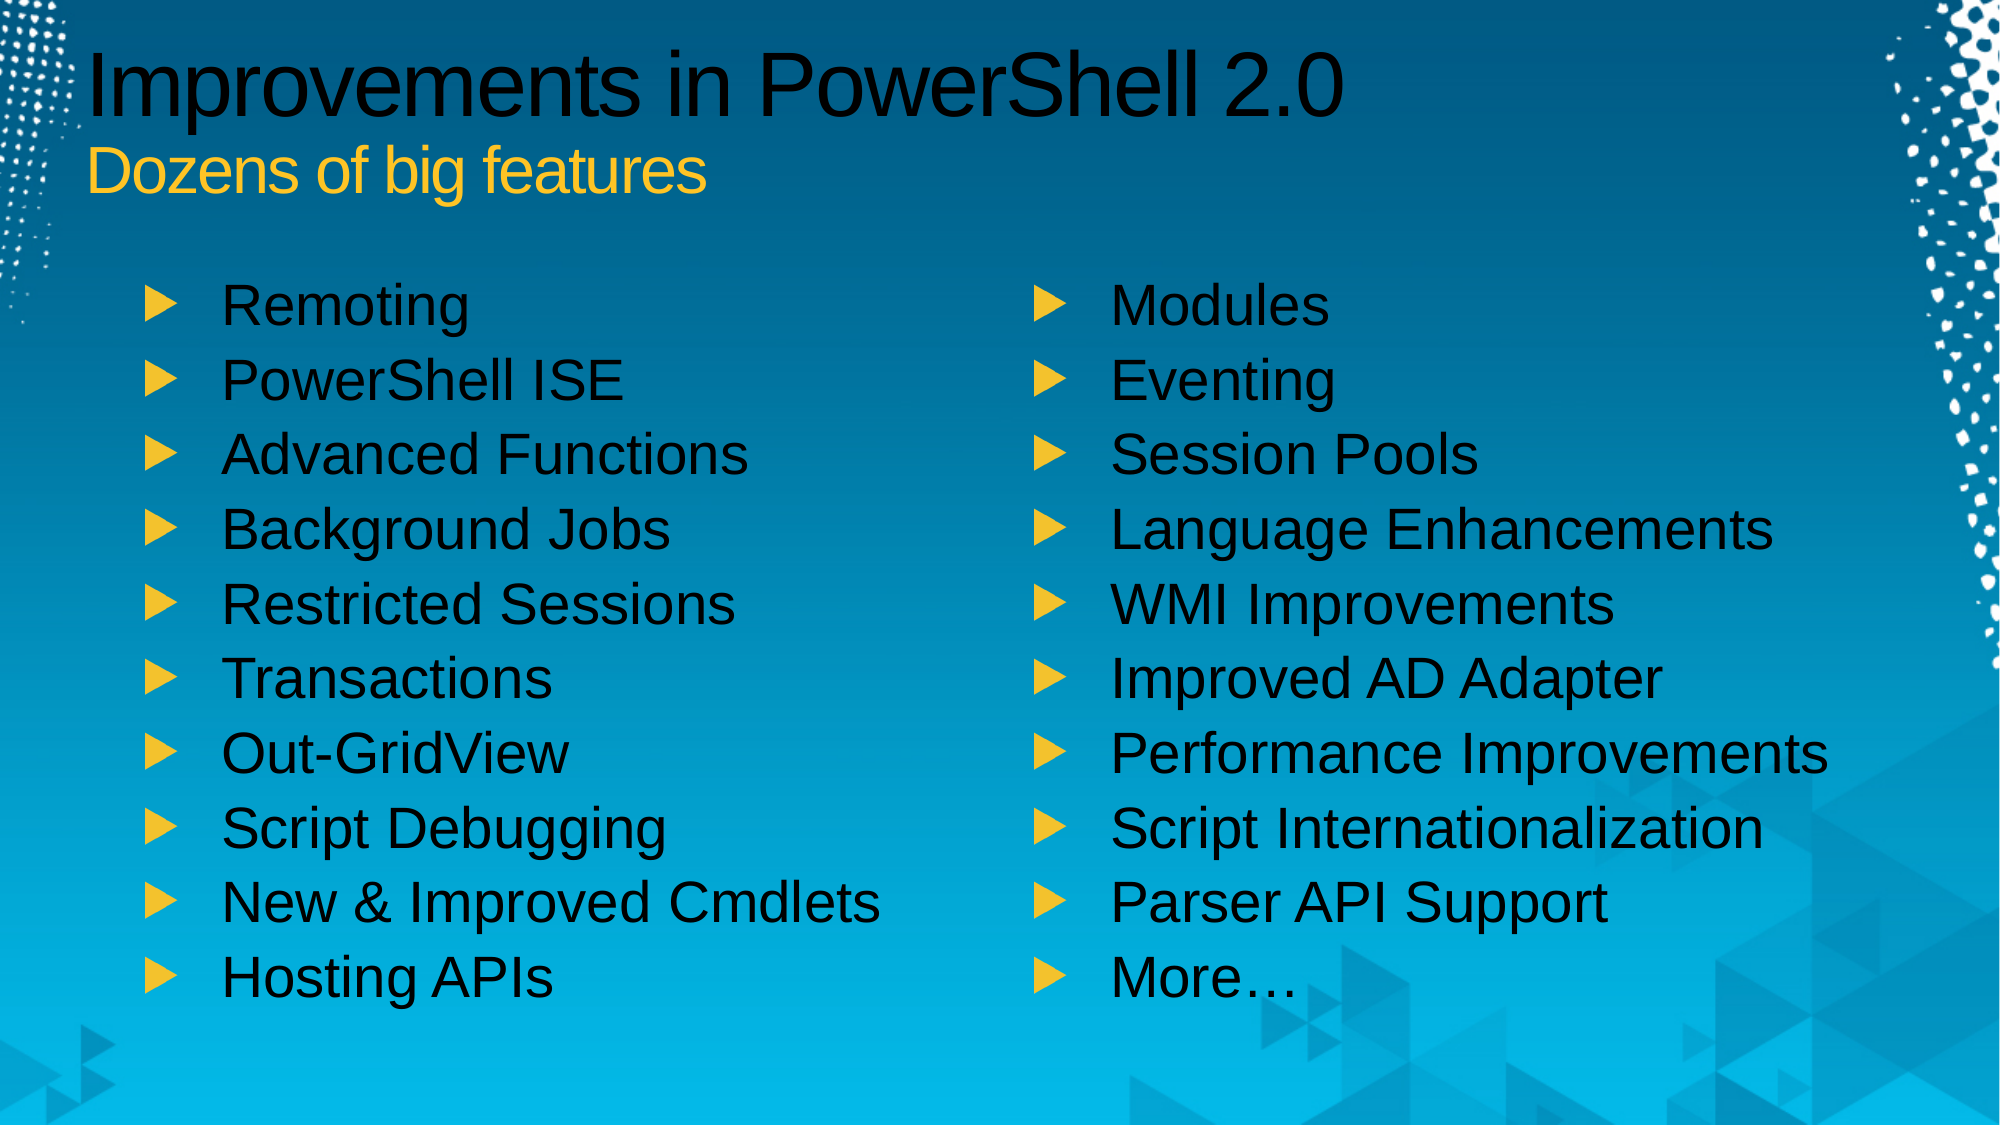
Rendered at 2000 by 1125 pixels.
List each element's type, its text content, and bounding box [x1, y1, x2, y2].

picture [1035, 809, 1064, 843]
picture [1936, 240, 1946, 245]
picture [1992, 656, 2000, 669]
picture [1930, 155, 1938, 167]
picture [1950, 168, 1959, 178]
picture [1960, 484, 1968, 491]
picture [1952, 118, 1963, 128]
picture [1975, 493, 1987, 507]
picture [1981, 575, 1996, 590]
picture [58, 33, 65, 41]
picture [1939, 190, 1948, 195]
picture [1958, 201, 1968, 206]
picture [1967, 231, 1976, 239]
picture [1936, 3, 1948, 14]
picture [1945, 31, 1957, 47]
picture [48, 2, 56, 9]
picture [1914, 145, 1918, 156]
picture [1956, 429, 1970, 446]
picture [1973, 362, 1981, 372]
list Remoting PowerShell ISE Advanced Functions Background Jobs Restricted Sessions Transactions Out-GridView Script Debugging New & Improved Cmdlets Hosting APIs Modules Eventing Session Pools Language Enhancements WMI Improvements Improved AD Adapter Performance Improvements Script Internationalization Parser API Support More… [145, 275, 1924, 1039]
picture [1927, 257, 1935, 271]
picture [44, 45, 49, 53]
picture [146, 809, 175, 843]
picture [1035, 510, 1064, 544]
picture [1992, 556, 2000, 571]
picture [13, 41, 21, 48]
picture [1950, 351, 1962, 361]
picture [11, 70, 17, 78]
picture [17, 27, 23, 34]
picture [1035, 734, 1064, 768]
picture [1960, 148, 1973, 158]
picture [146, 361, 175, 395]
picture [1950, 398, 1960, 414]
picture [1919, 226, 1928, 238]
picture [1991, 426, 2000, 433]
picture [1984, 342, 1993, 352]
picture [1975, 311, 1983, 319]
picture [24, 73, 32, 78]
picture [1980, 445, 1988, 454]
picture [1931, 287, 1944, 302]
picture [44, 31, 52, 39]
picture [46, 17, 54, 24]
picture [1035, 958, 1064, 992]
picture [146, 585, 175, 619]
picture [1935, 340, 1945, 349]
picture [34, 102, 42, 111]
picture [1950, 0, 2000, 253]
picture [146, 510, 175, 544]
picture [1035, 436, 1064, 469]
picture [1928, 209, 1935, 216]
picture [1985, 628, 1994, 637]
picture [1035, 286, 1064, 320]
picture [1982, 393, 1990, 403]
picture [1994, 268, 2000, 283]
picture [1943, 370, 1953, 383]
picture [1941, 135, 1949, 147]
picture [1967, 514, 1977, 527]
picture [1994, 373, 2000, 383]
picture [1963, 382, 1970, 392]
picture [1984, 525, 1996, 536]
picture [28, 43, 35, 53]
picture [30, 28, 38, 37]
picture [146, 883, 175, 917]
picture [1941, 320, 1953, 331]
picture [11, 55, 18, 63]
picture [33, 117, 40, 124]
picture [1970, 176, 1982, 188]
picture [2, 25, 8, 33]
picture [1916, 177, 1928, 186]
picture [38, 74, 45, 80]
picture [1994, 323, 2000, 330]
picture [1932, 107, 1940, 114]
picture [1971, 412, 1979, 424]
title Improvements in PowerShell 2.0 Dozens of big features [85, 37, 1914, 211]
picture [56, 48, 63, 55]
picture [33, 0, 42, 8]
picture [1945, 271, 1954, 277]
picture [1035, 361, 1064, 395]
picture [35, 88, 42, 95]
picture [31, 15, 39, 23]
picture [19, 0, 29, 6]
picture [1983, 291, 1995, 299]
picture [1947, 221, 1957, 225]
picture [1988, 476, 1997, 485]
picture [146, 660, 175, 693]
picture [1035, 883, 1064, 917]
picture [1035, 660, 1064, 693]
picture [1035, 585, 1064, 619]
picture [146, 958, 175, 992]
picture [1965, 464, 1979, 475]
picture [27, 57, 34, 66]
picture [146, 286, 175, 320]
picture [1941, 85, 1954, 96]
picture [1975, 542, 1987, 558]
picture [17, 129, 23, 136]
picture [1975, 260, 1987, 271]
picture [1966, 281, 1974, 291]
picture [1955, 301, 1965, 308]
picture [1991, 604, 2000, 621]
picture [146, 436, 175, 469]
picture [1963, 334, 1973, 339]
picture [146, 734, 175, 768]
picture [1956, 251, 1966, 256]
